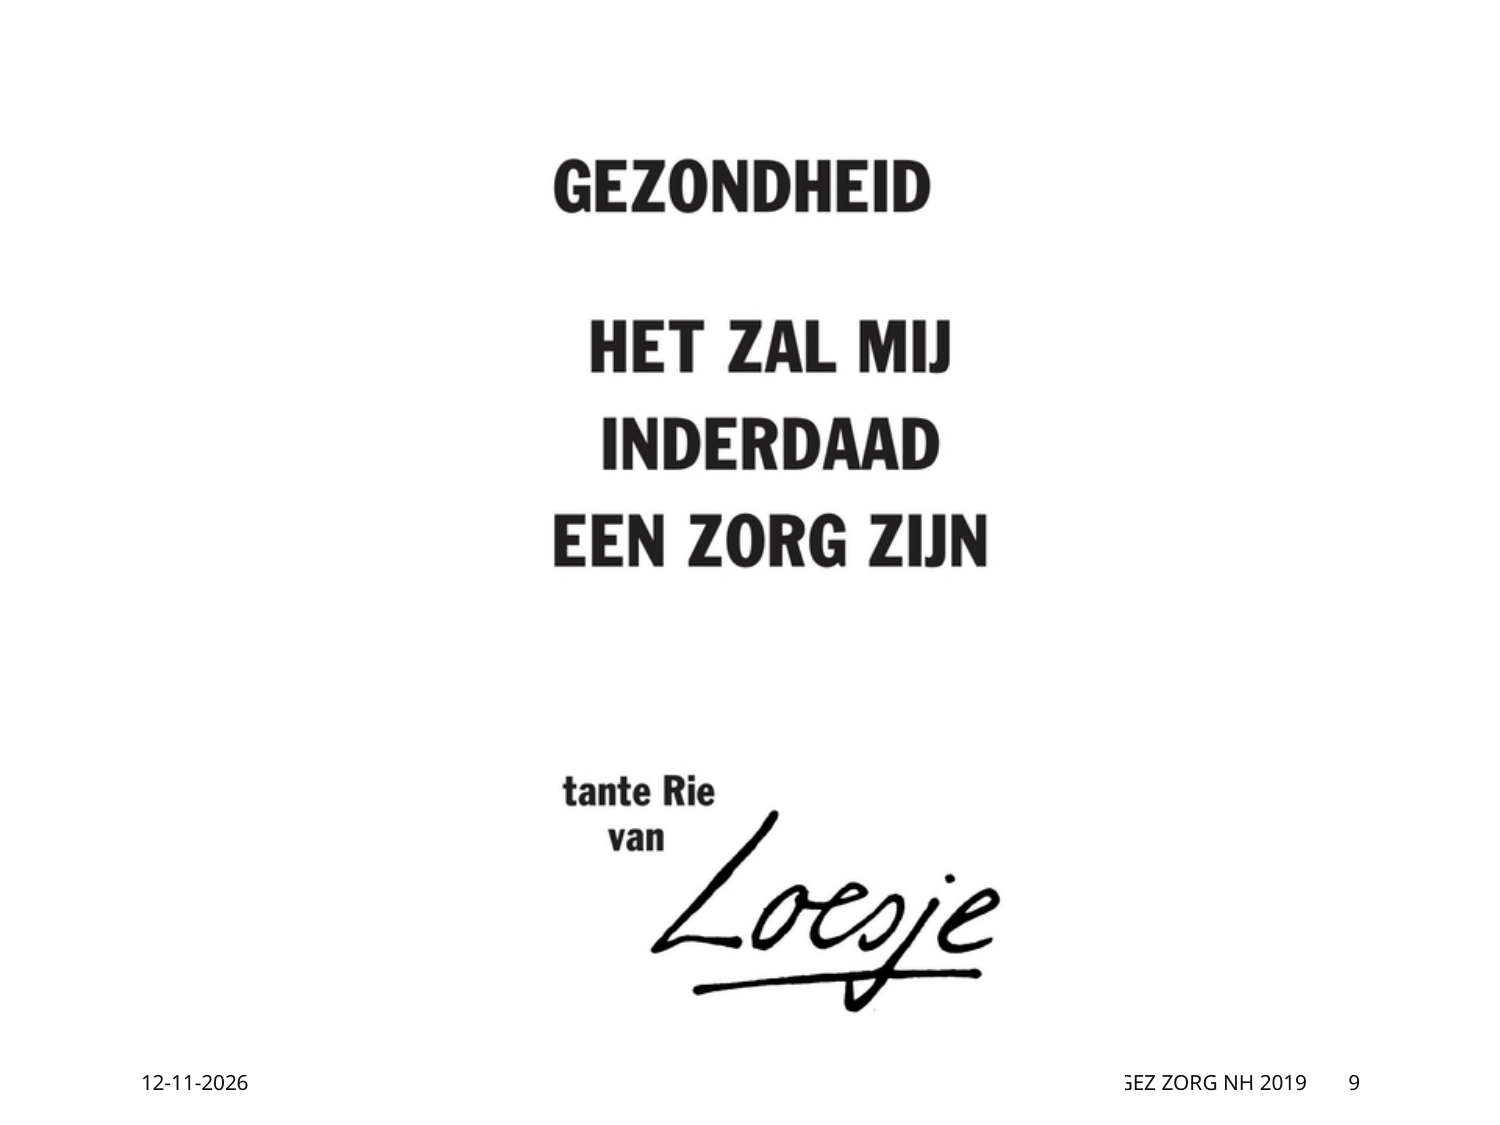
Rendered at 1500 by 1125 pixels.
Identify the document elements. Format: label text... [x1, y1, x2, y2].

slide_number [126, 1061, 392, 1107]
slide_number 9 [1333, 1061, 1454, 1107]
picture [374, 32, 1126, 1093]
footer Alg VL gez zorg NH 2019 [595, 1061, 1322, 1107]
